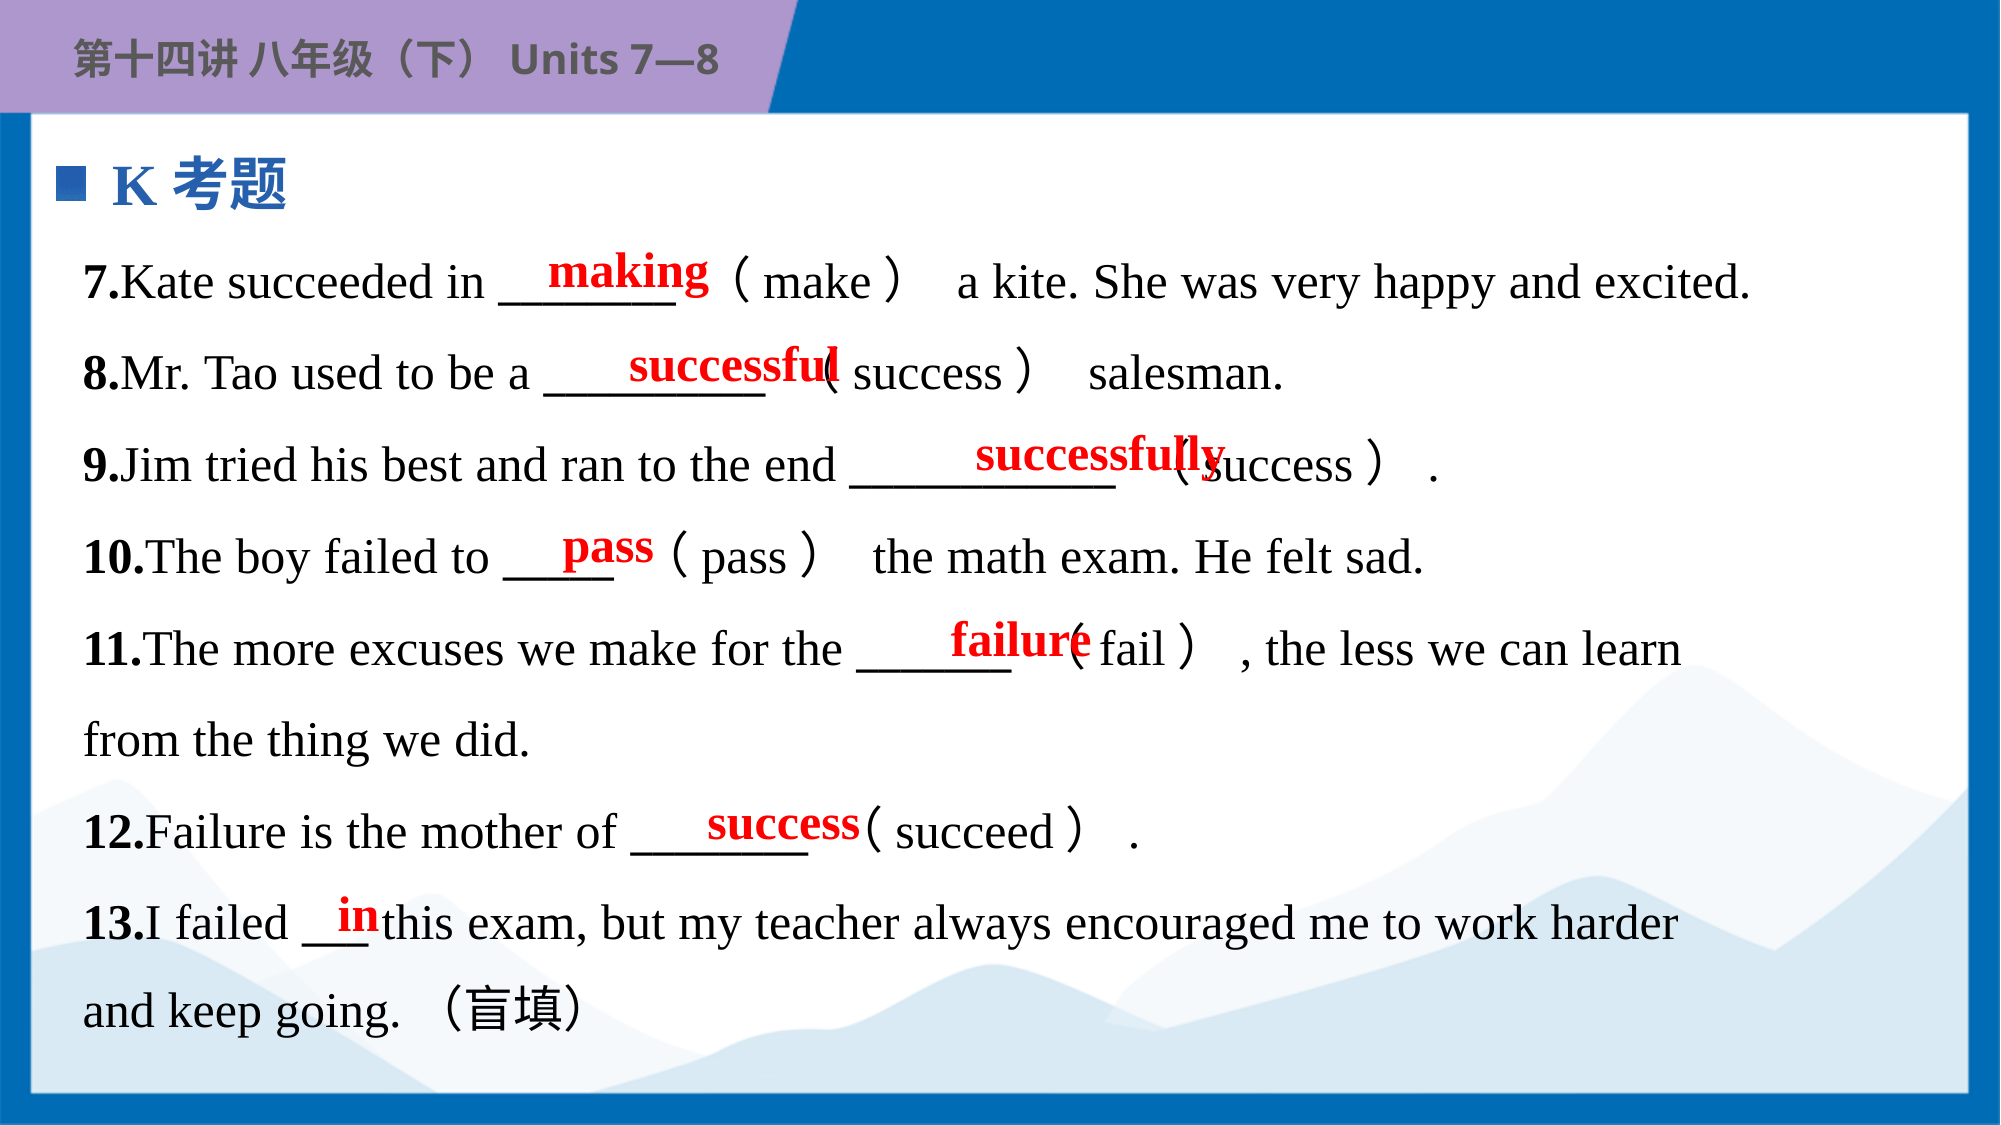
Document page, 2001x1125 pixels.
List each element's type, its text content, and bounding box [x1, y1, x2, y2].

text_box successfully [957, 393, 1244, 472]
text_box 7.Kate succeeded in ________ （make） a kite. She was very happy and excited. 8.Mr. Tao used to be a __________ （success） salesman. 9.Jim tried his best and ran to the end ____________ （success）. 10.The boy failed to _____ （pass） the math exam. He felt sad. 11.The more excuses we make for the _______ （fail）, the less we can learn from the thing we did. 12.Failure is the mother of ________ （succeed）. 13.I failed ___ this exam, but my teacher always encouraged me to work harder and keep going.（盲填） [82, 216, 1917, 1028]
text_box pass [544, 485, 673, 564]
text_box successful [611, 303, 859, 383]
text_box in [319, 853, 398, 933]
text_box success [689, 762, 879, 841]
text_box K考题 [112, 146, 1917, 216]
text_box failure [932, 578, 1110, 658]
picture [0, 0, 2000, 1125]
text_box making [529, 210, 728, 289]
